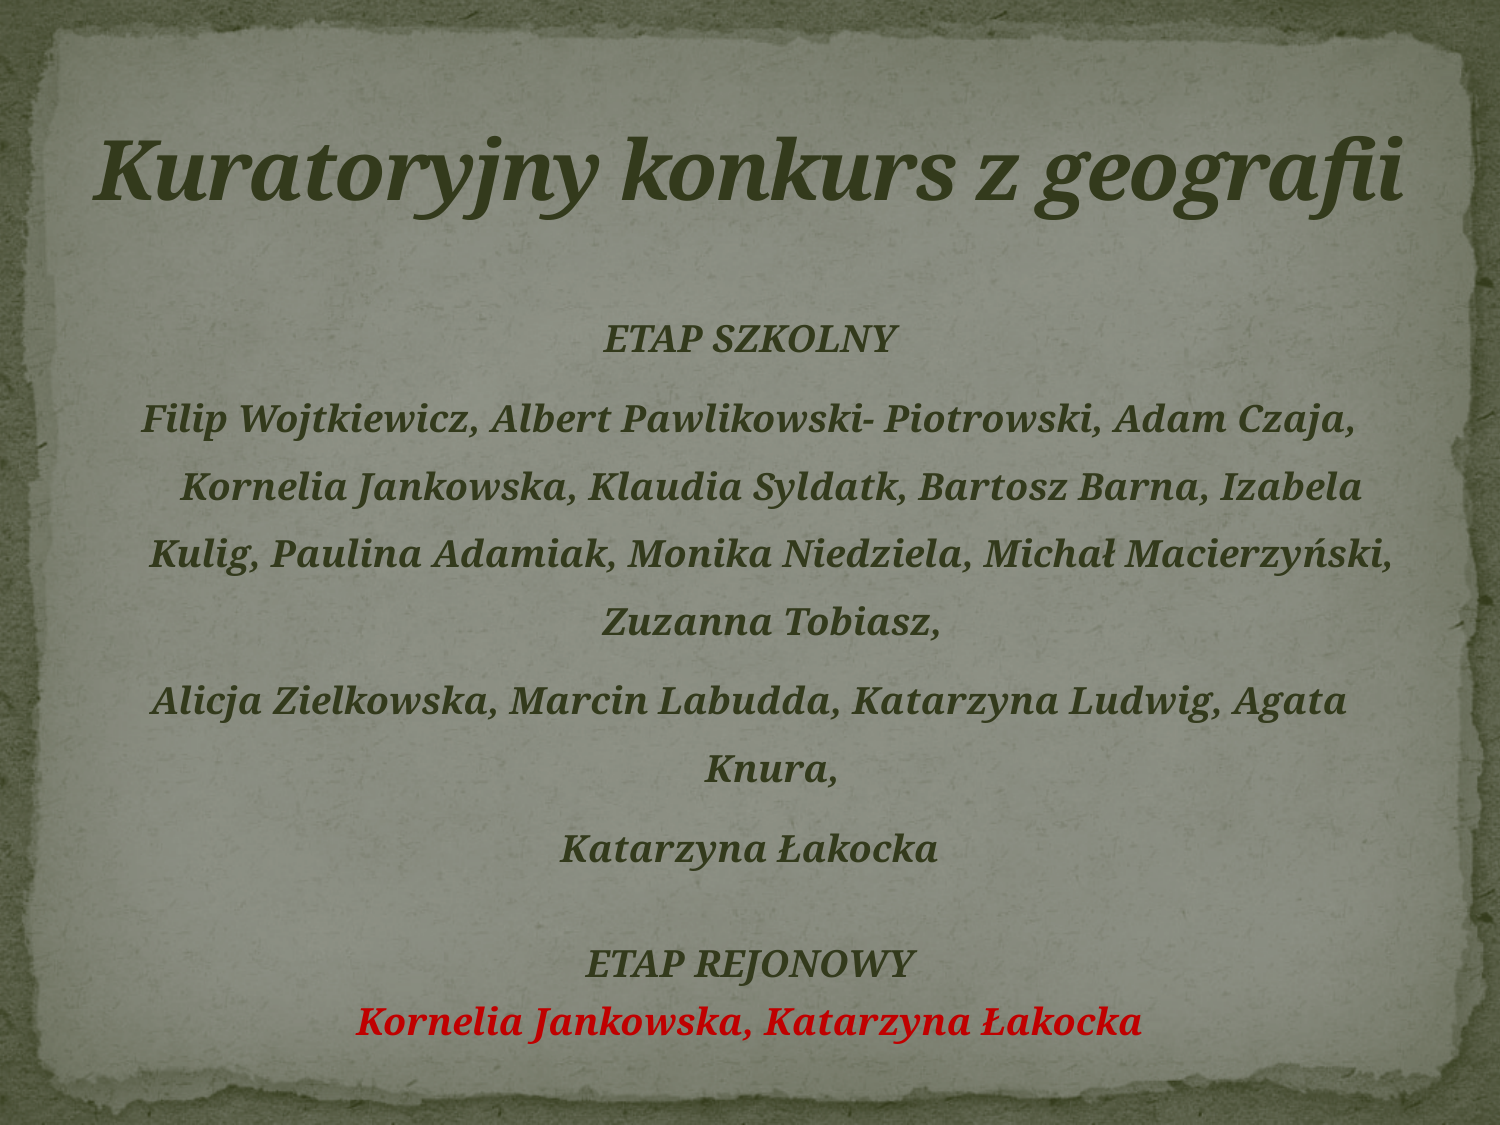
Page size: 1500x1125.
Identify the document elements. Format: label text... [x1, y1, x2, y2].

title Kuratoryjny konkurs z geografii [74, 24, 1425, 225]
list ETAP SZKOLNY Filip Wojtkiewicz, Albert Pawlikowski- Piotrowski, Adam Czaja, Kornelia Jankowska, Klaudia Syldatk, Bartosz Barna, Izabela Kulig, Paulina Adamiak, Monika Niedziela, Michał Macierzyński, Zuzanna Tobiasz, Alicja Zielkowska, Marcin Labudda, Katarzyna Ludwig, Agata Knura, Katarzyna Łakocka ETAP REJONOWY Kornelia Jankowska, Katarzyna Łakocka [75, 249, 1425, 1000]
